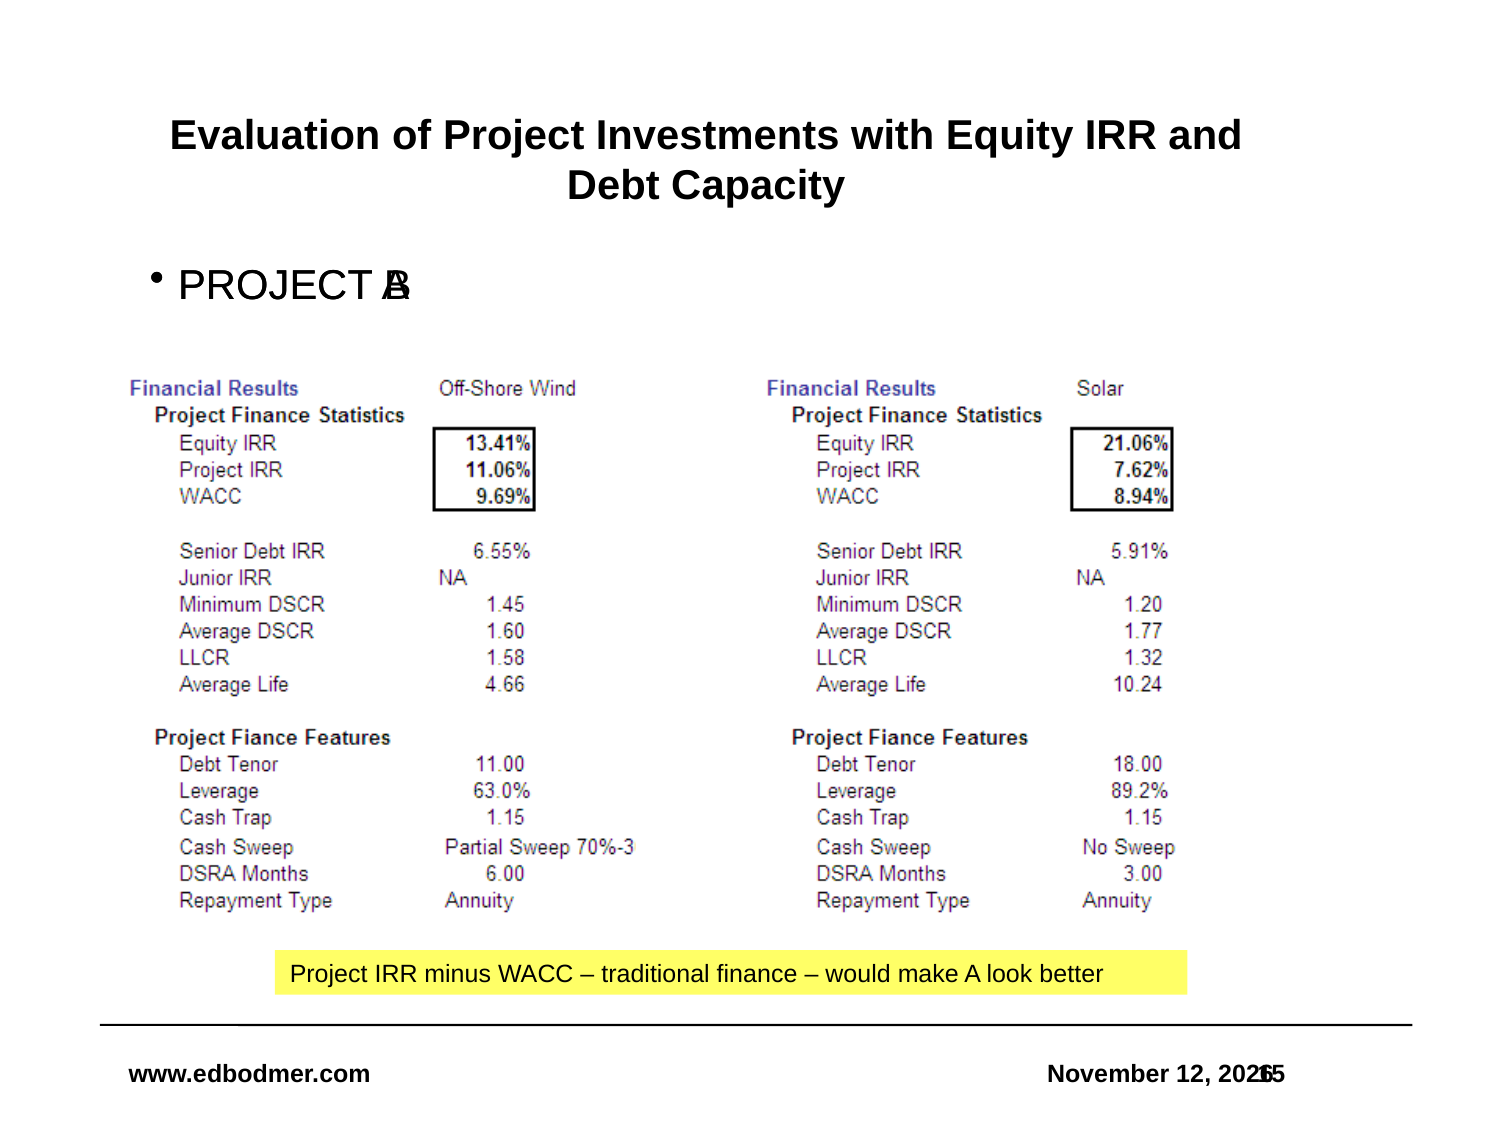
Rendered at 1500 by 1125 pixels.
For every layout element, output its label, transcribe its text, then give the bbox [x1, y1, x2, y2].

picture [124, 374, 637, 915]
title Evaluation of Project Investments with Equity IRR and Debt Capacity [124, 99, 1288, 226]
picture [737, 374, 1274, 915]
list PROJECT B [124, 249, 1376, 1001]
text_box Project IRR minus WACC – traditional finance – would make A look better [274, 950, 1188, 995]
